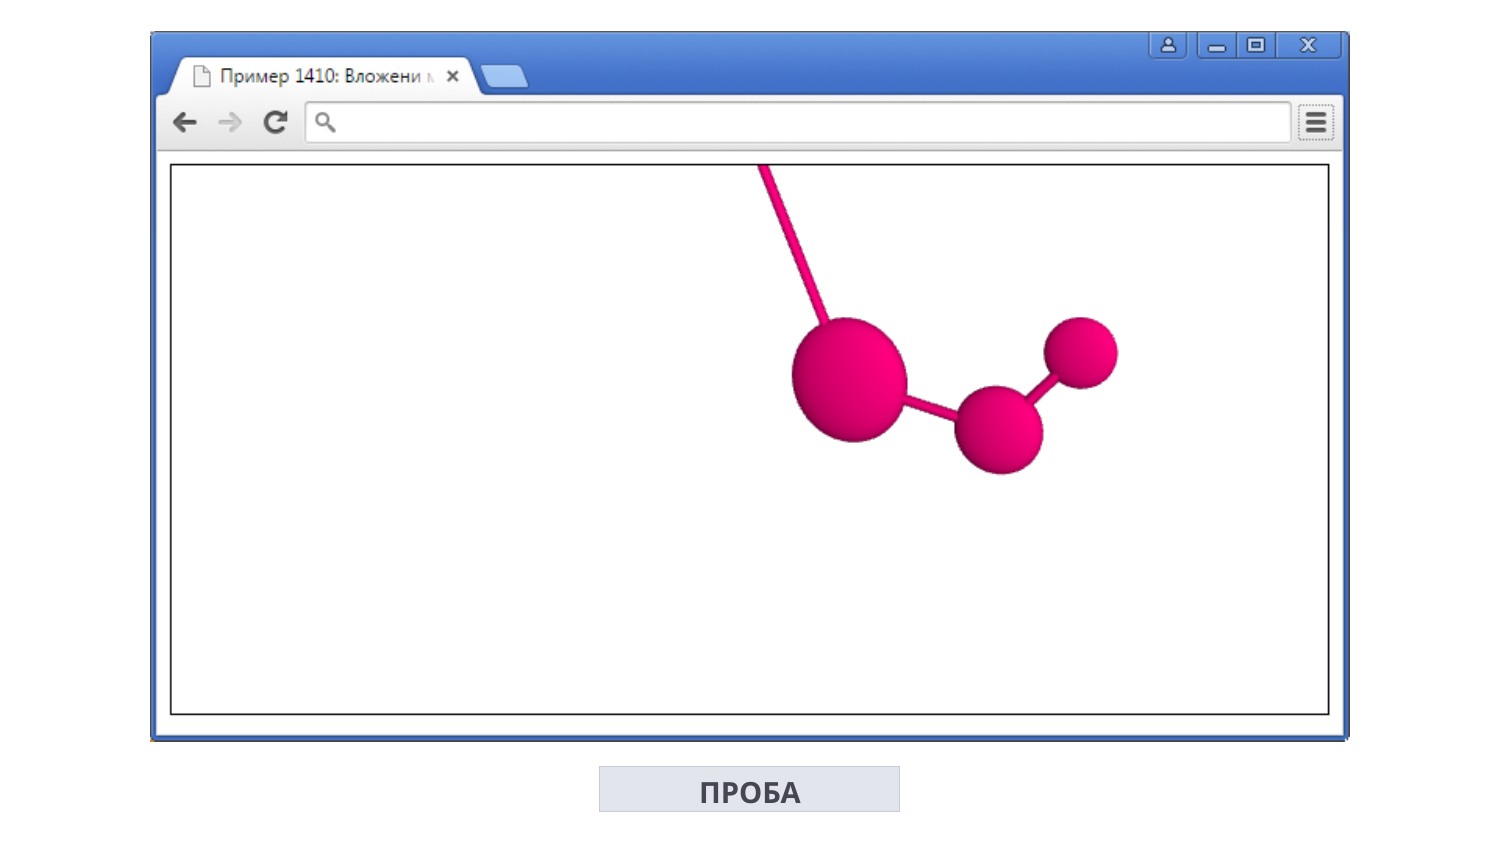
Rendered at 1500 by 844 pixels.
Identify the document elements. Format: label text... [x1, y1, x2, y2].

text_box ПРОБА [599, 766, 900, 812]
picture [149, 31, 1351, 742]
